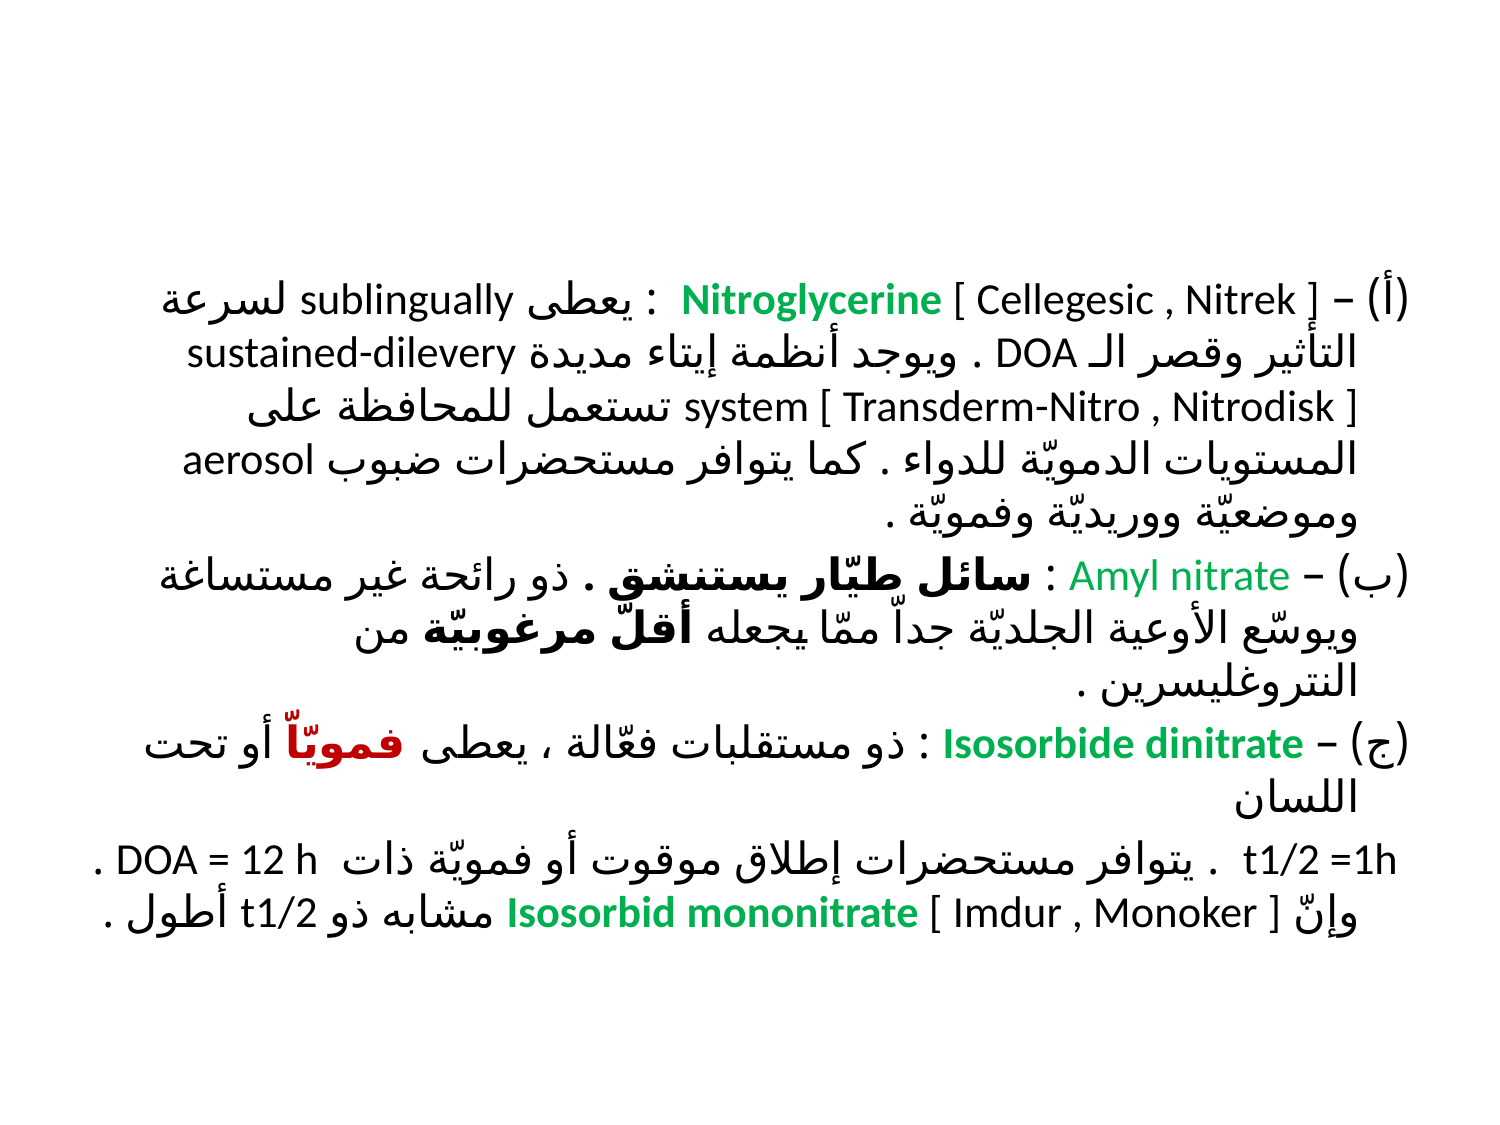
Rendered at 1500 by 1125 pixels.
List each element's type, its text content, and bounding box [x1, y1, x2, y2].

list (أ) – Nitroglycerine [ Cellegesic , Nitrek ] : يعطى sublingually لسرعة التأثير وقصر الـ DOA . ويوجد أنظمة إيتاء مديدة sustained-dilevery system [ Transderm-Nitro , Nitrodisk ] تستعمل للمحافظة على المستويات الدمويّة للدواء . كما يتوافر مستحضرات ضبوب aerosol وموضعيّة ووريديّة وفمويّة . (ب) – Amyl nitrate : سائل طيّار يستنشق . ذو رائحة غير مستساغة ويوسّع الأوعية الجلديّة جداّ ممّا يجعله أقلّ مرغوبيّة من النتروغليسرين . (ج) – Isosorbide dinitrate : ذو مستقلبات فعّالة ، يعطى فمويّاّ أو تحت اللسان t1/2 =1h . يتوافر مستحضرات إطلاق موقوت أو فمويّة ذات DOA = 12 h . وإنّ Isosorbid mononitrate [ Imdur , Monoker ] مشابه ذو t1/2 أطول . [75, 262, 1425, 1005]
